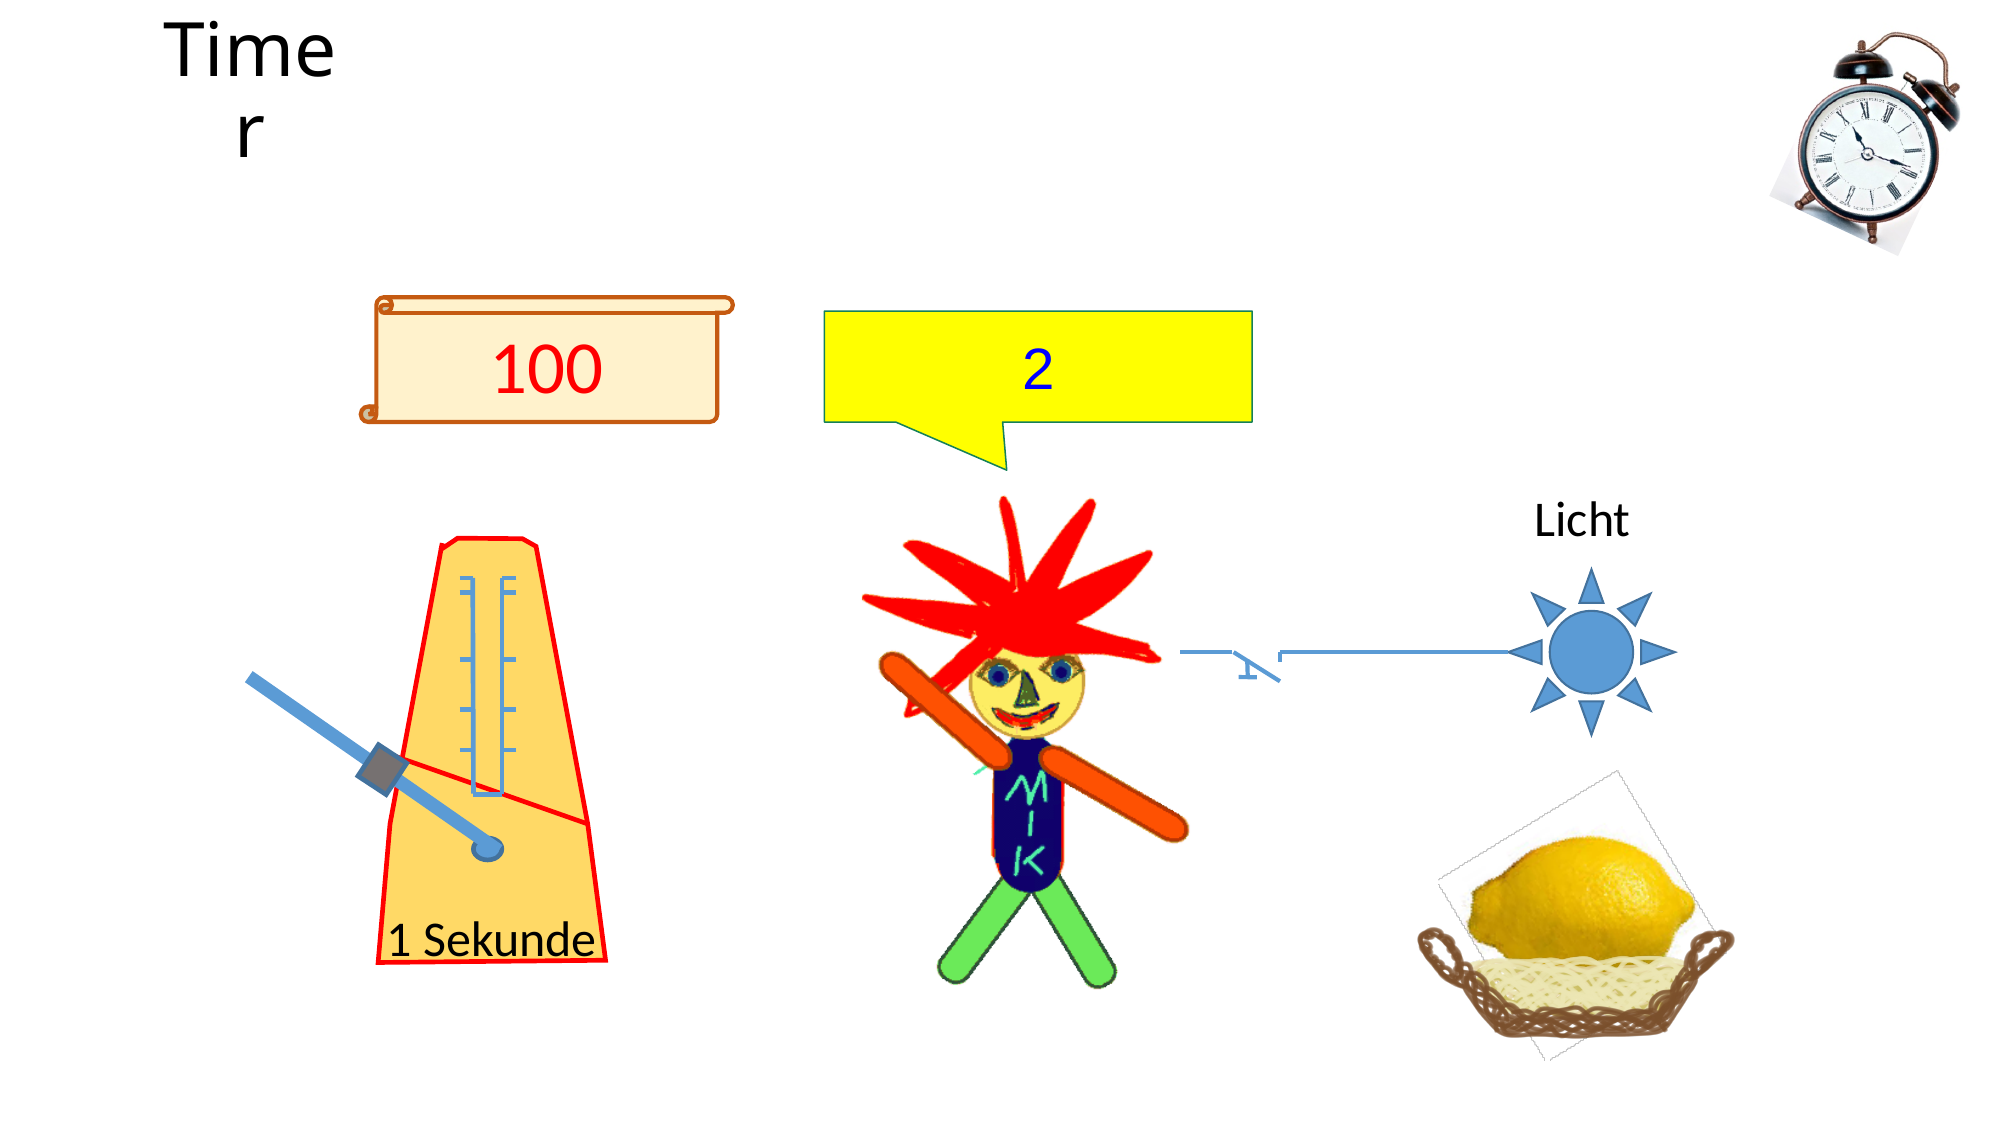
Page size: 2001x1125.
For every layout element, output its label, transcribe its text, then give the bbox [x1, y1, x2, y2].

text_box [1206, 569, 1675, 735]
text_box [409, 537, 569, 714]
picture [840, 478, 1206, 1004]
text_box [226, 714, 761, 980]
text_box Licht [1519, 478, 1646, 554]
text_box [382, 306, 390, 311]
picture [1769, 0, 1990, 257]
title Timer [139, 108, 361, 182]
picture [1382, 772, 1770, 1107]
text_box 2 [824, 311, 1253, 471]
text_box 100 [359, 296, 734, 424]
text_box [363, 408, 374, 420]
